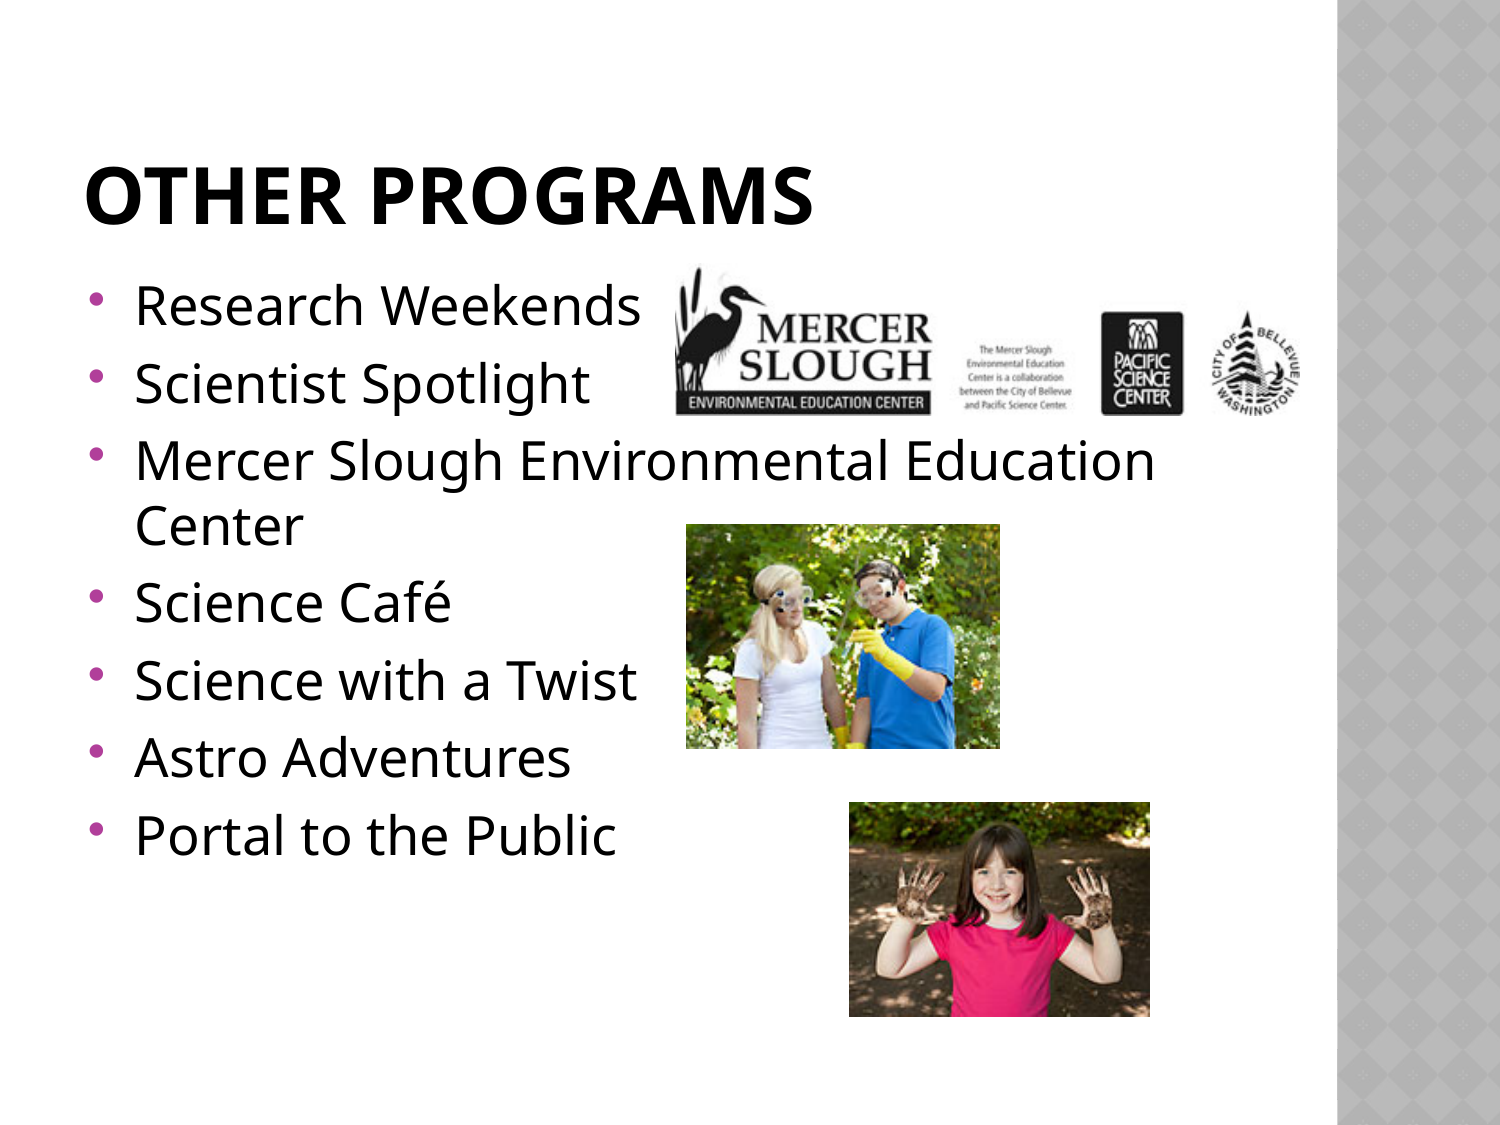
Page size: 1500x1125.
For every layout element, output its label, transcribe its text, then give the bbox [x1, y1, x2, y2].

picture [674, 263, 1301, 416]
picture [849, 802, 1151, 1017]
picture [685, 524, 1001, 750]
list Research Weekends Scientist Spotlight Mercer Slough Environmental Education Center Science Café Science with a Twist Astro Adventures Portal to the Public [75, 264, 1263, 1059]
title Other Programs [75, 52, 1263, 240]
